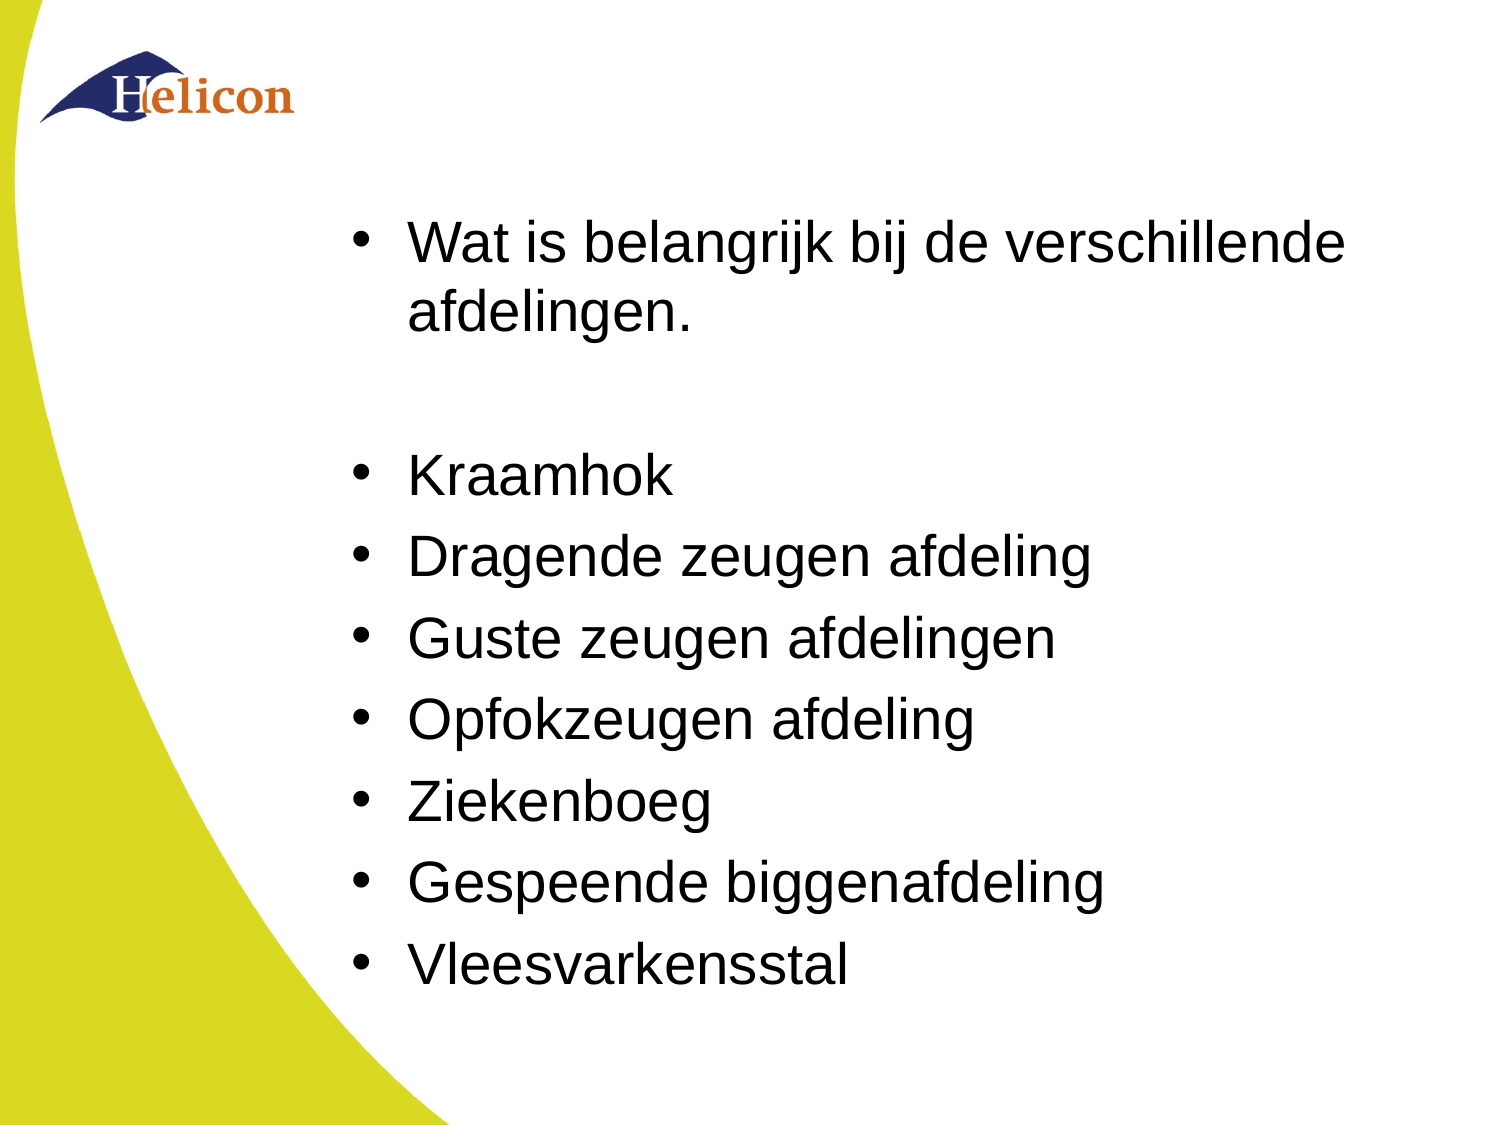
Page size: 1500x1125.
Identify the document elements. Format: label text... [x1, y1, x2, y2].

picture [0, 0, 1500, 1125]
list Wat is belangrijk bij de verschillende afdelingen. Kraamhok Dragende zeugen afdeling Guste zeugen afdelingen Opfokzeugen afdeling Ziekenboeg Gespeende biggenafdeling Vleesvarkensstal [336, 196, 1425, 1005]
